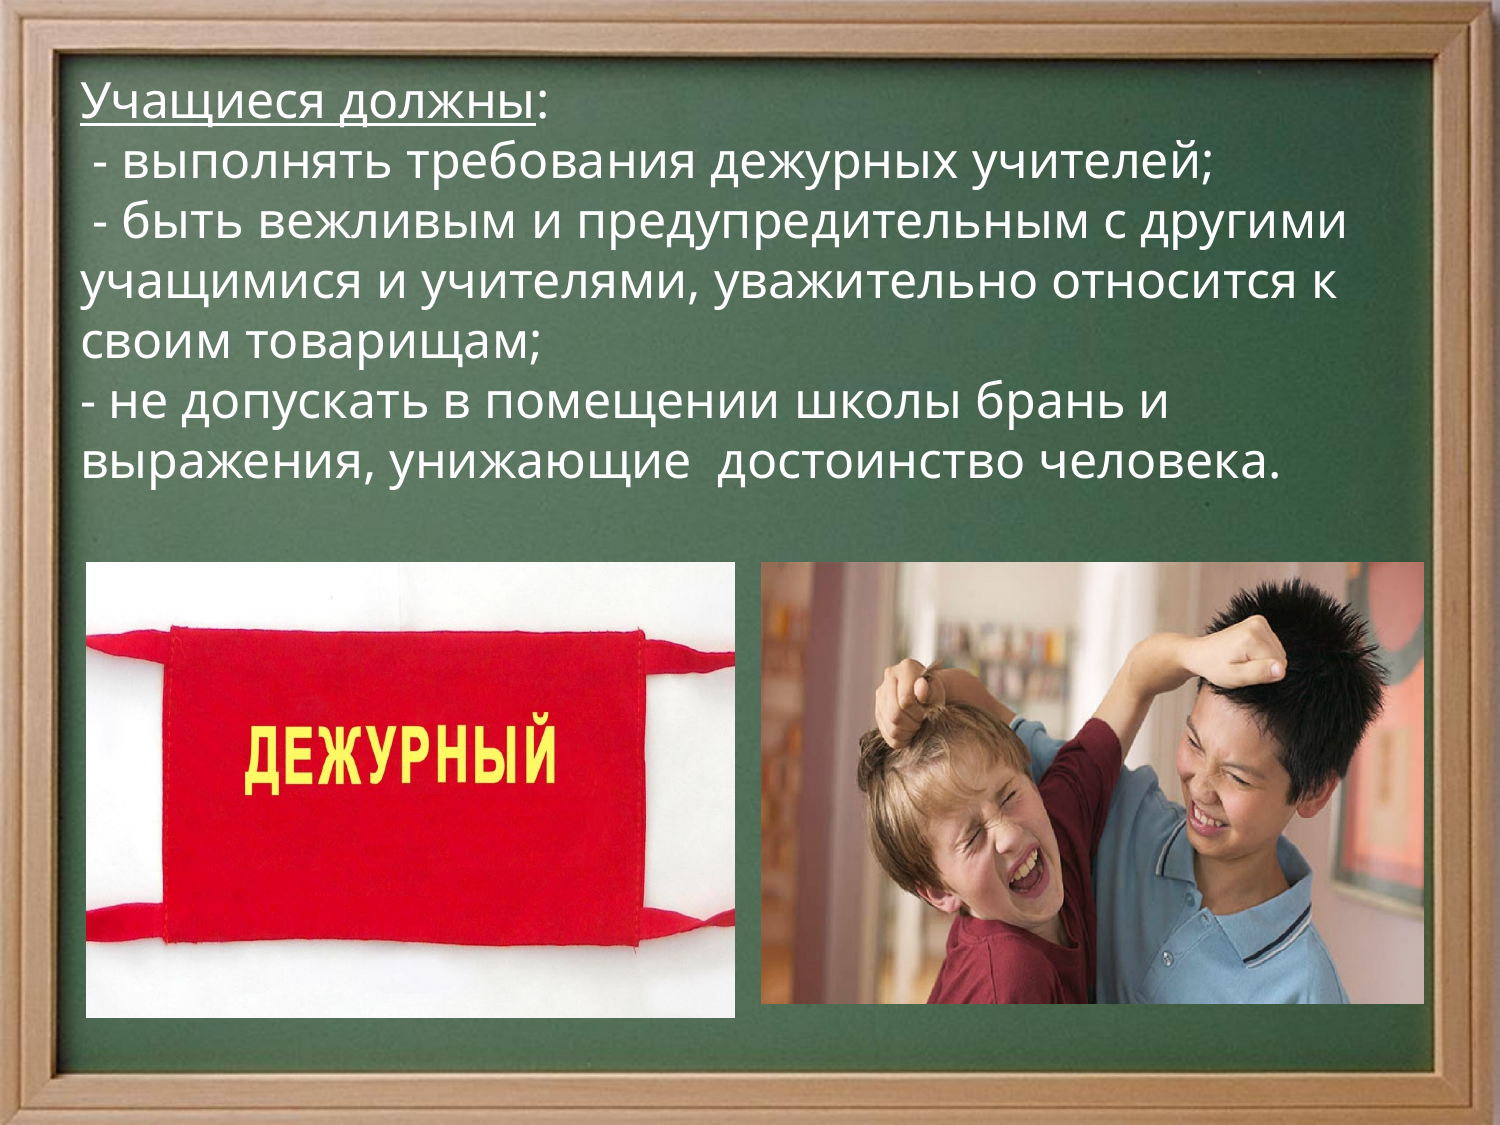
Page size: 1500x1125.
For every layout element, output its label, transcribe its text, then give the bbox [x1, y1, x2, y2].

title Учащиеся должны: - выполнять требования дежурных учителей; - быть вежливым и предупредительным с другими учащимися и учителями, уважительно относится к своим товарищам; - не допускать в помещении школы брань и выражения, унижающие достоинство человека. [64, 42, 1427, 516]
picture [0, 0, 1500, 1125]
